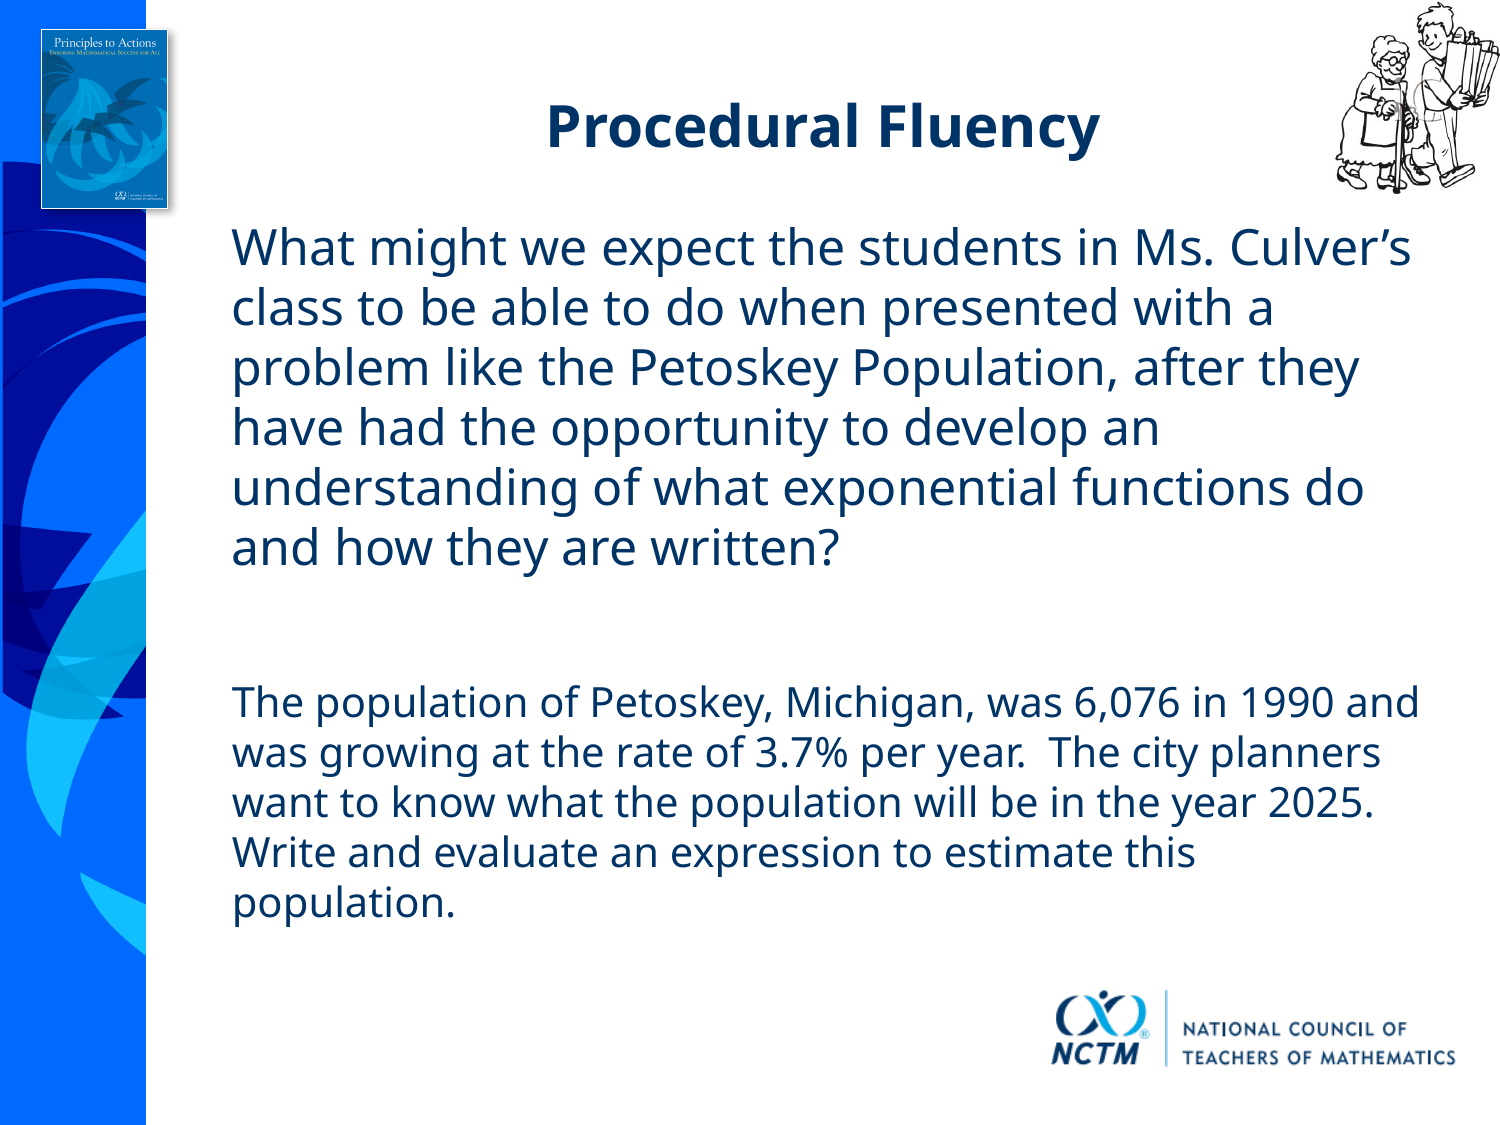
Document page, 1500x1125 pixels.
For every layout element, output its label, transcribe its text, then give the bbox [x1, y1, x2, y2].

text_box Procedural Fluency [170, 29, 1500, 218]
picture [1335, 1, 1500, 194]
picture [0, 0, 168, 1125]
text_box What might we expect the students in Ms. Culver’s class to be able to do when presented with a problem like the Petoskey Population, after they have had the opportunity to develop an understanding of what exponential functions do and how they are written? The population of Petoskey, Michigan, was 6,076 in 1990 and was growing at the rate of 3.7% per year. The city planners want to know what the population will be in the year 2025. Write and evaluate an expression to estimate this population. [217, 208, 1447, 996]
picture [1034, 969, 1474, 1085]
